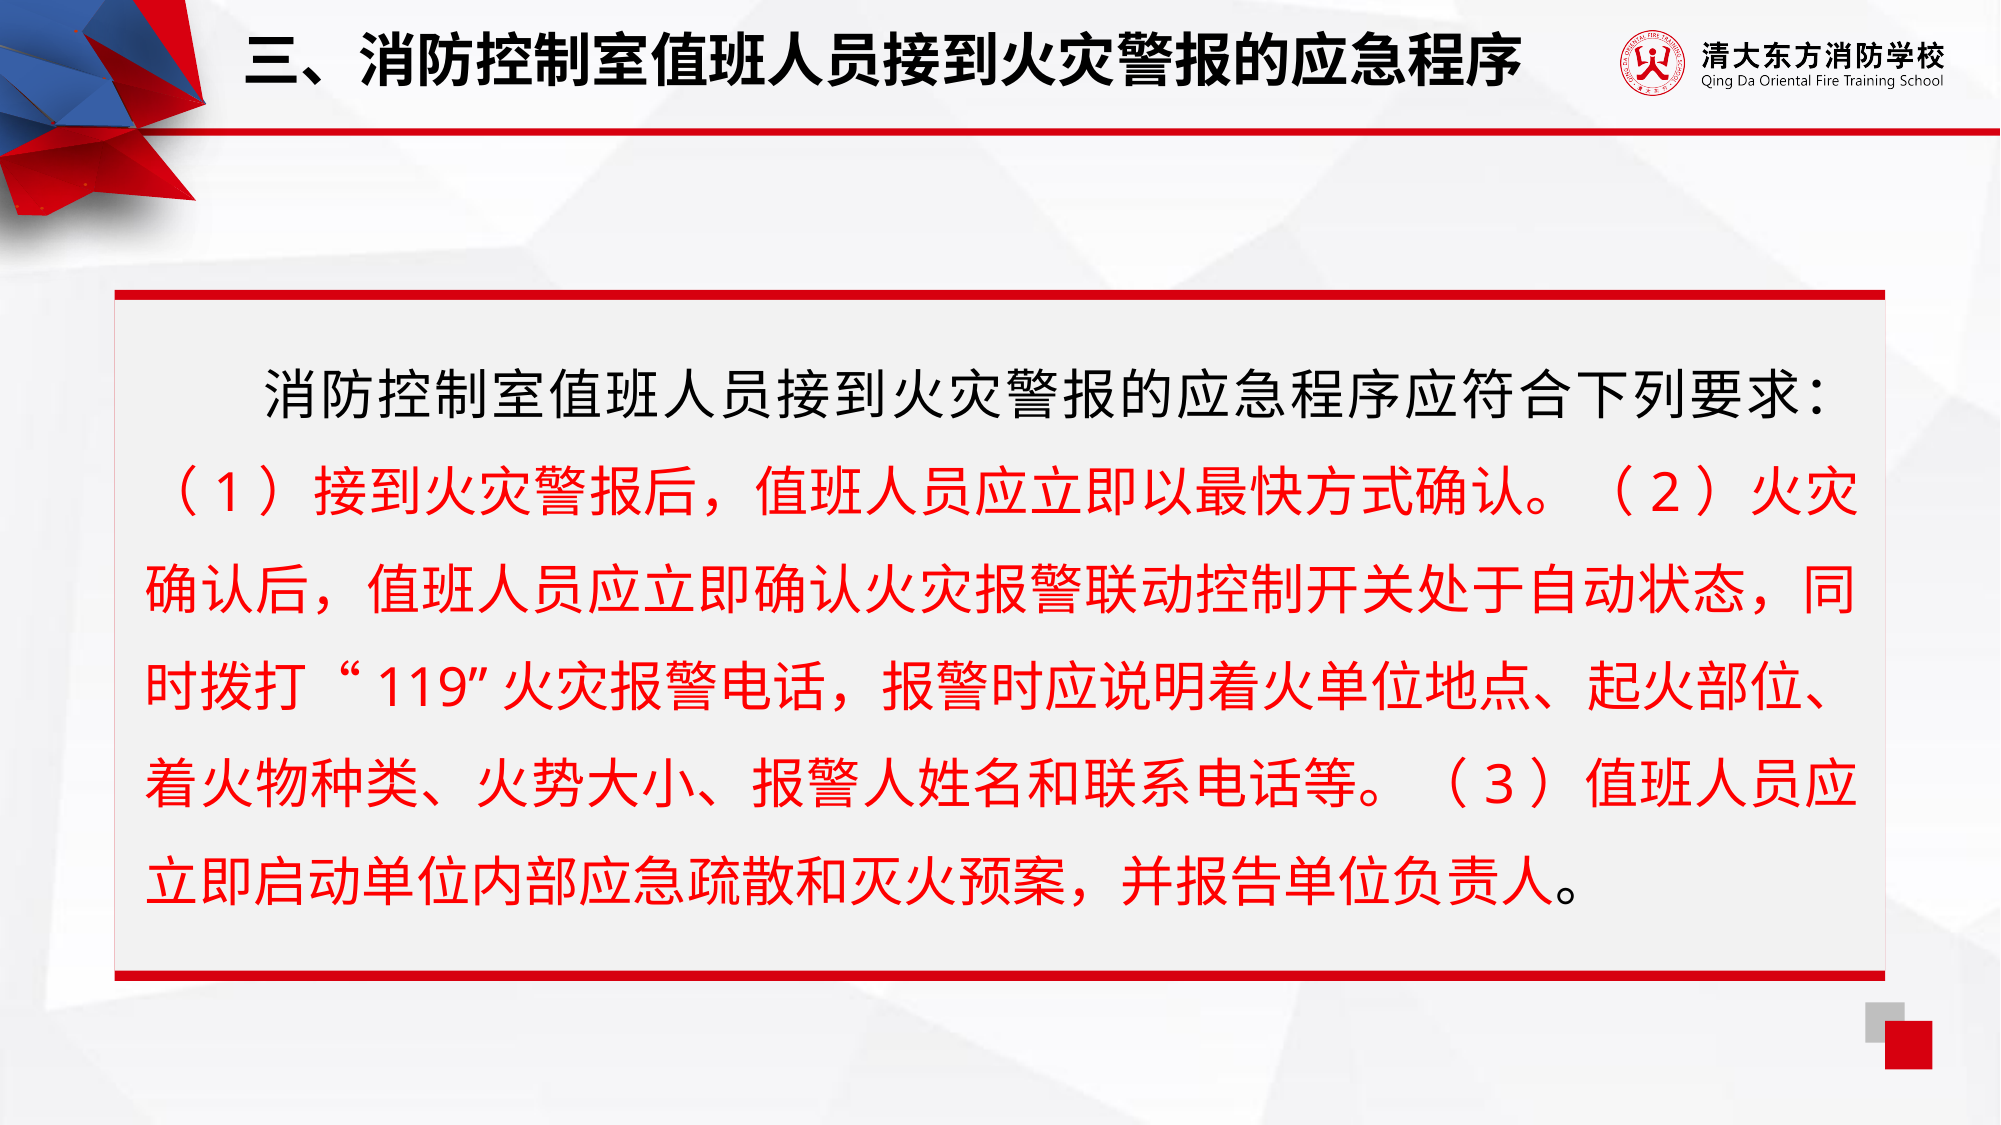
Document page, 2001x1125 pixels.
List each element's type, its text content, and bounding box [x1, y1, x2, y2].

text_box 三、消防控制室值班人员接到火灾警报的应急程序 [227, 15, 1976, 101]
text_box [0, 0, 207, 216]
text_box [1884, 1020, 1933, 1070]
text_box [1864, 1001, 1906, 1044]
picture [0, 0, 2001, 1125]
text_box [210, 127, 2000, 137]
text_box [114, 289, 1886, 981]
